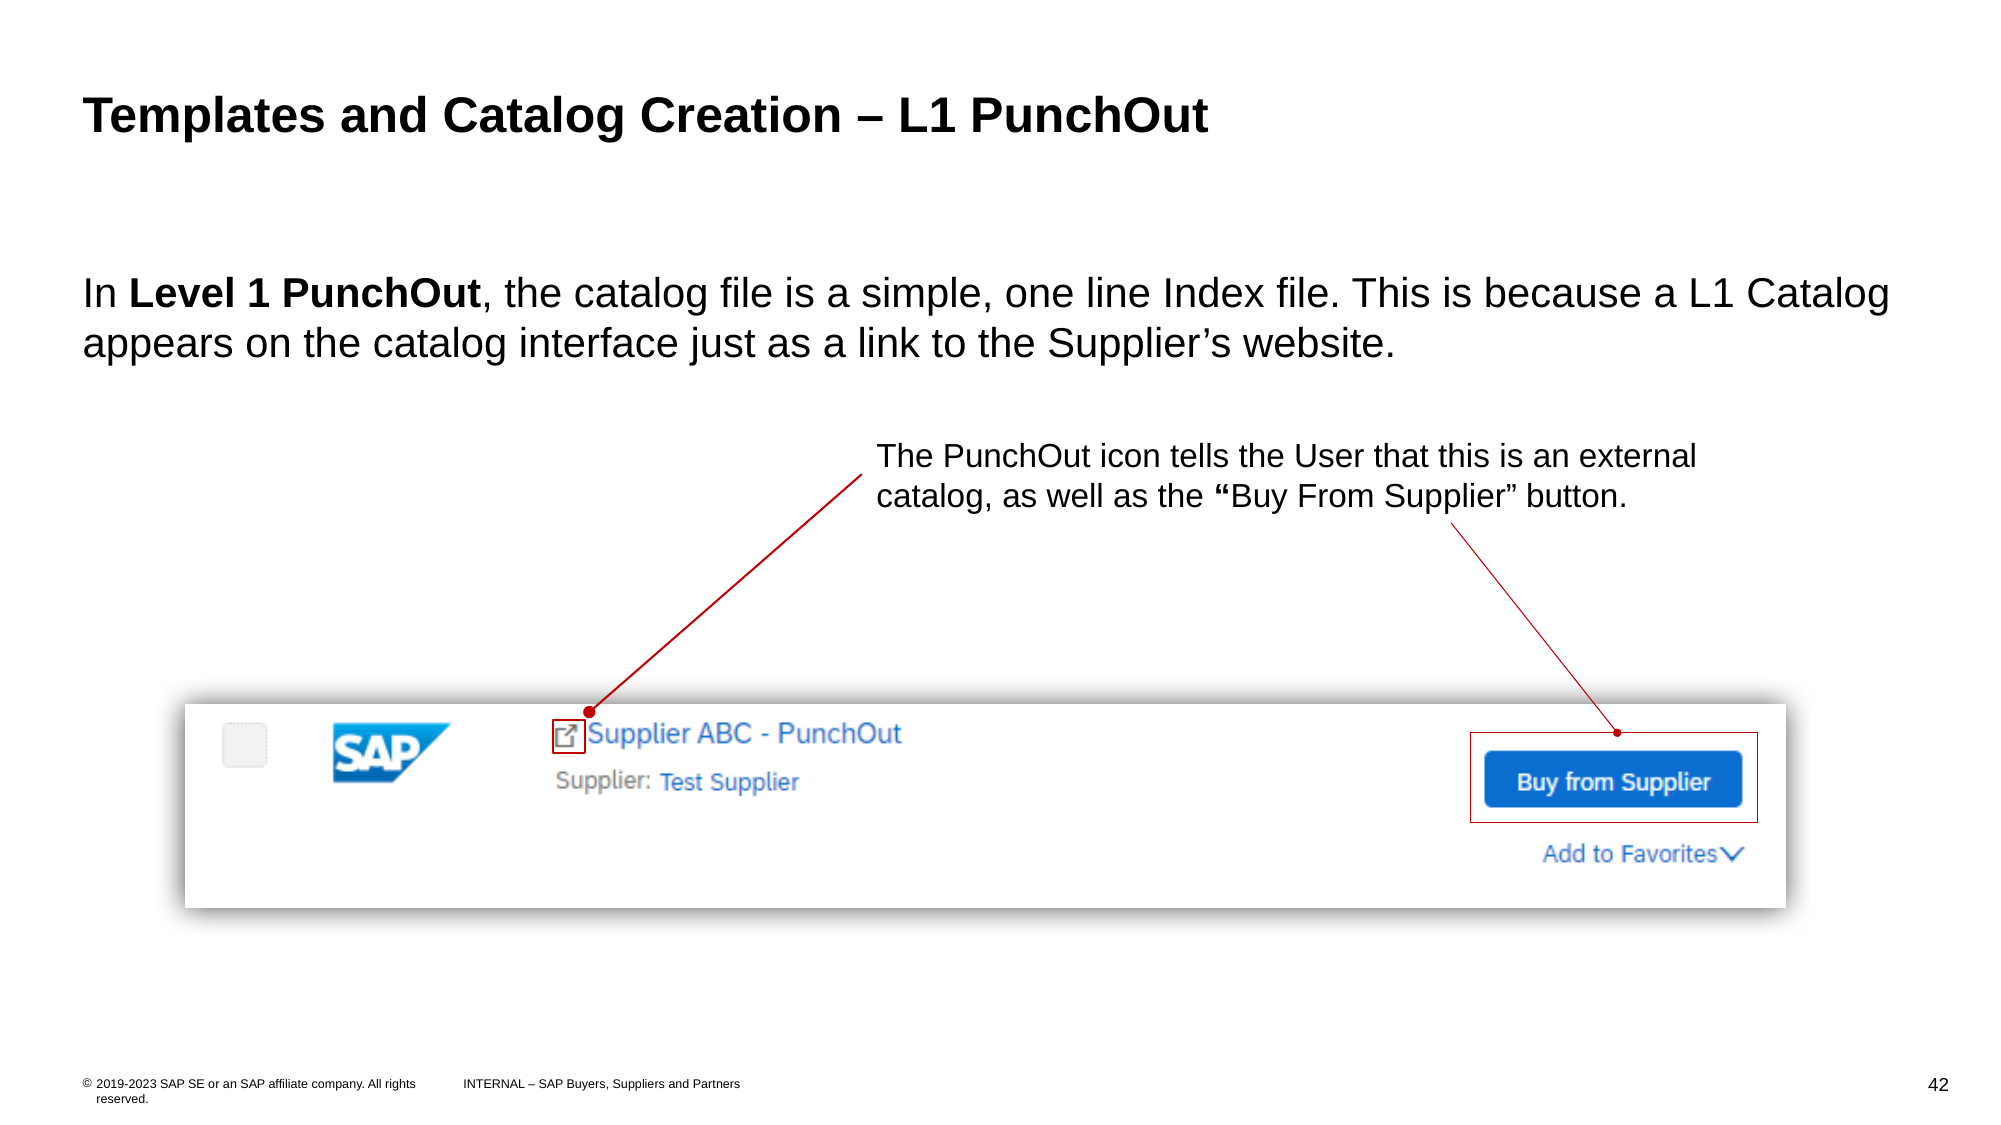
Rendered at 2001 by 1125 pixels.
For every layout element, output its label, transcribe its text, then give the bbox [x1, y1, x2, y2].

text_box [1450, 522, 1759, 823]
list In Level 1 PunchOut, the catalog file is a simple, one line Index file. This is because a L1 Catalog appears on the catalog interface just as a link to the Supplier’s website. [82, 265, 1918, 1040]
text_box The PunchOut icon tells the User that this is an external catalog, as well as the “Buy From Supplier” button. [861, 426, 1717, 522]
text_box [553, 474, 863, 754]
picture [184, 703, 1786, 908]
title Templates and Catalog Creation – L1 PunchOut [82, 82, 1918, 144]
